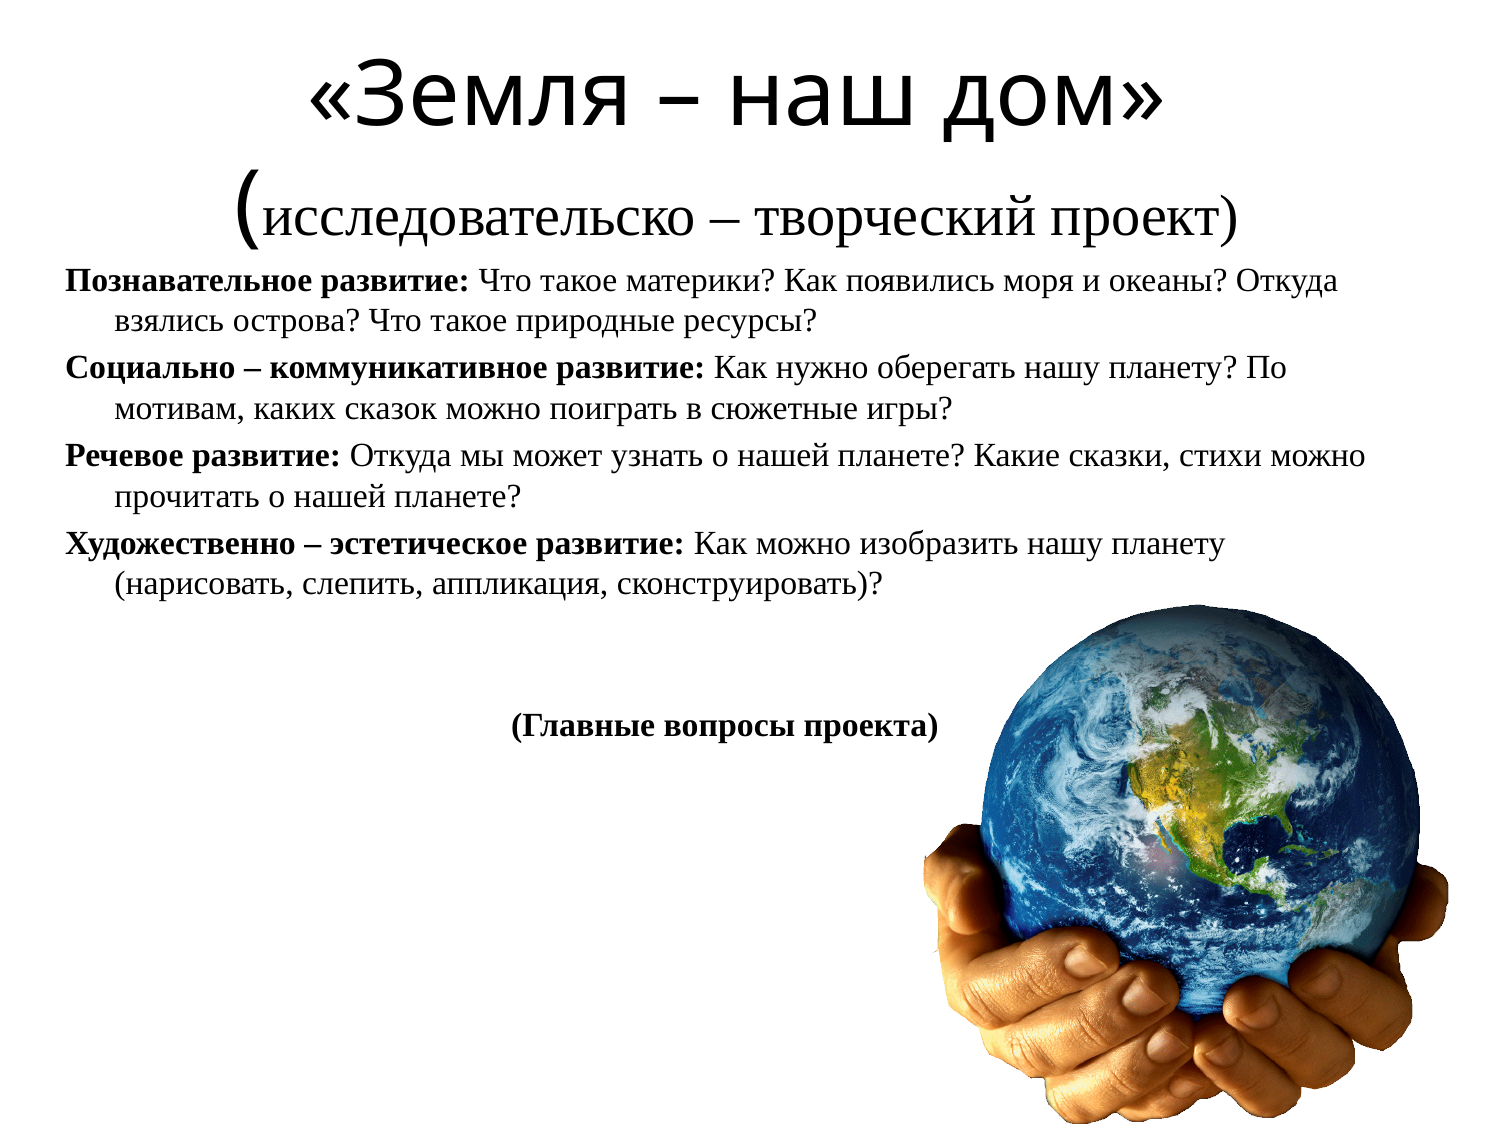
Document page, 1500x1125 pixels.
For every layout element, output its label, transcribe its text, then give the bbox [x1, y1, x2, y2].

title «Земля – наш дом» (исследовательско – творческий проект) [62, 50, 1413, 238]
picture [912, 574, 1463, 1125]
list Познавательное развитие: Что такое материки? Как появились моря и океаны? Откуда взялись острова? Что такое природные ресурсы? Социально – коммуникативное развитие: Как нужно оберегать нашу планету? По мотивам, каких сказок можно поиграть в сюжетные игры? Речевое развитие: Откуда мы может узнать о нашей планете? Какие сказки, стихи можно прочитать о нашей планете? Художественно – эстетическое развитие: Как можно изобразить нашу планету (нарисовать, слепить, аппликация, сконструировать)? (Главные вопросы проекта) [50, 249, 1400, 800]
